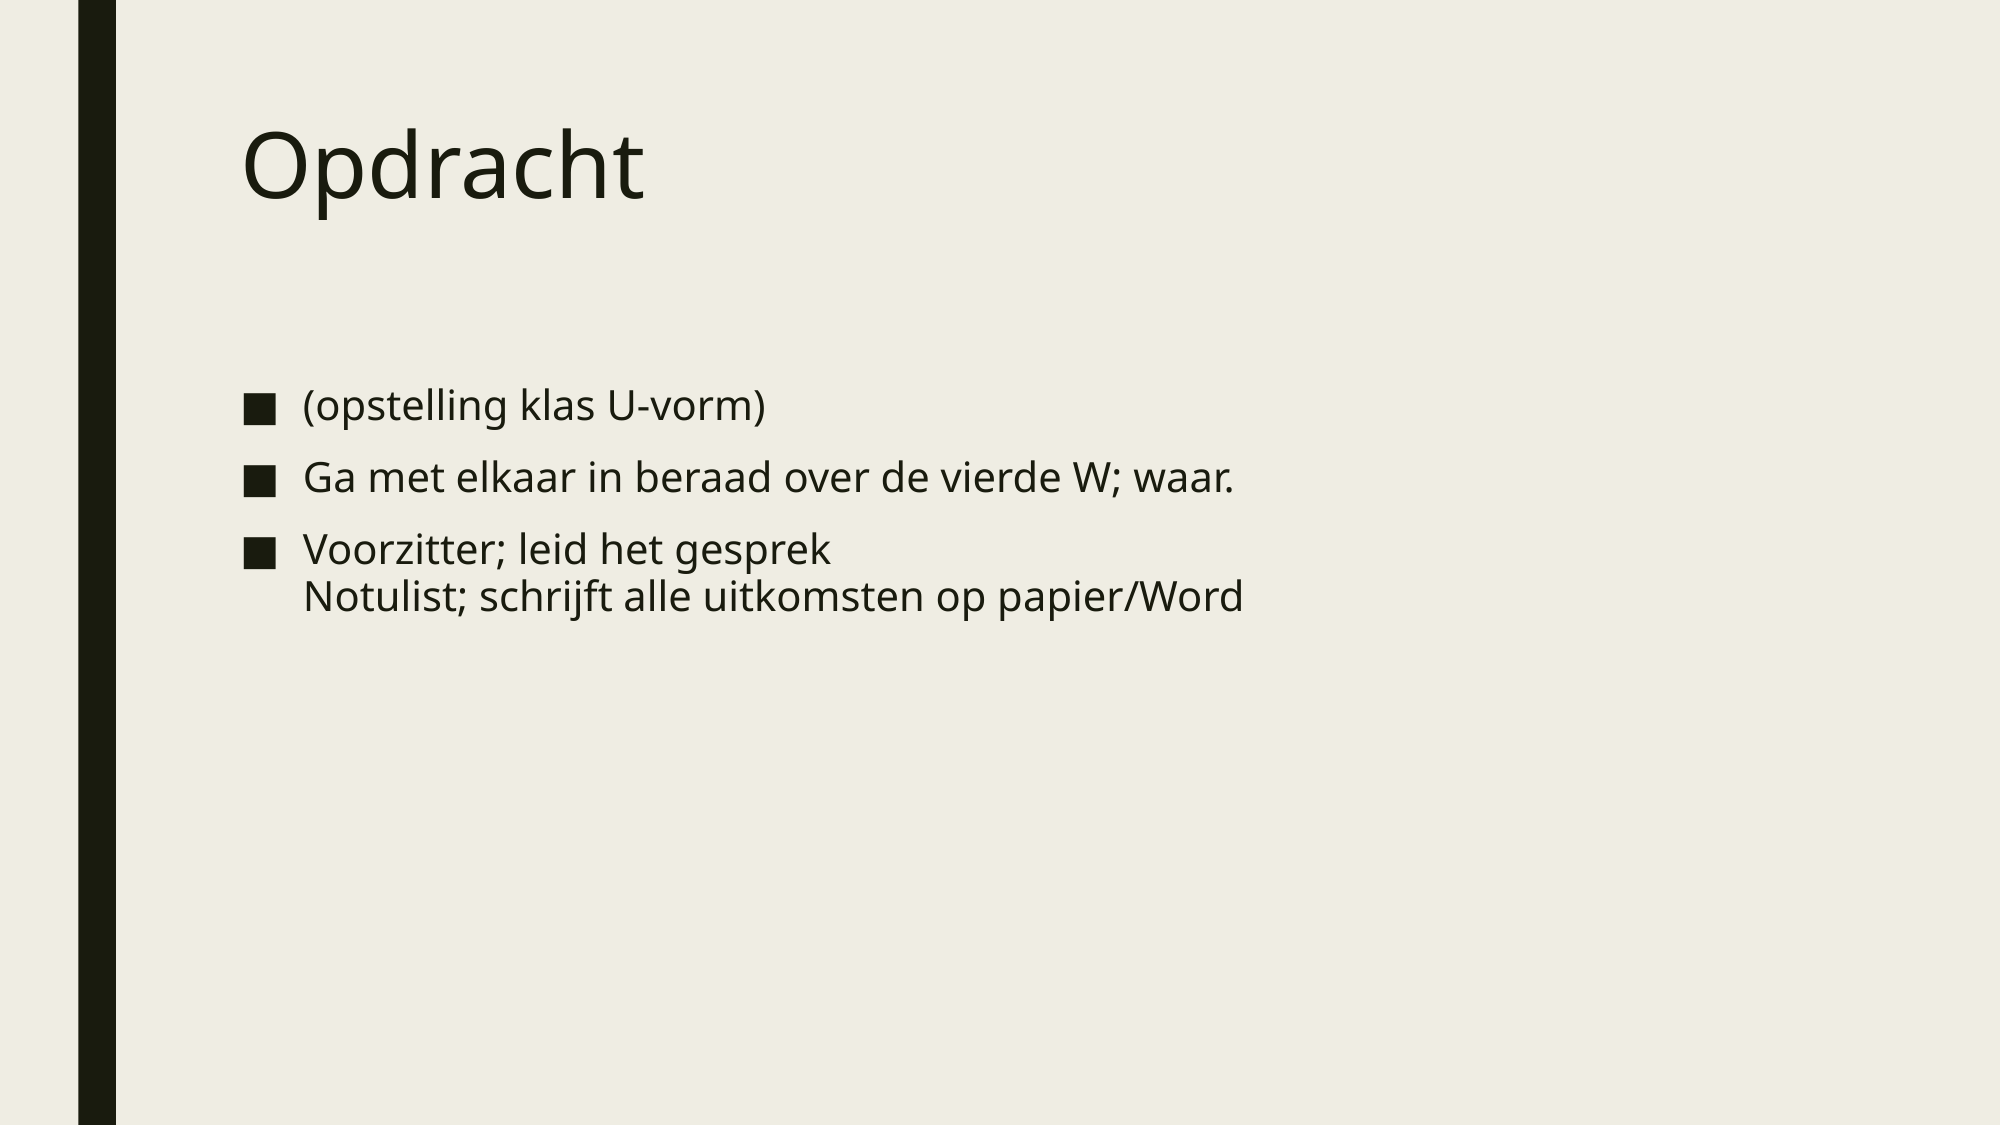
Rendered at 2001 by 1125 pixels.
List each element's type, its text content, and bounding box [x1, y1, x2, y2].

title Opdracht [225, 112, 1800, 357]
list (opstelling klas U-vorm) Ga met elkaar in beraad over de vierde W; waar. Voorzitter; leid het gesprek Notulist; schrijft alle uitkomsten op papier/Word [225, 375, 1800, 963]
